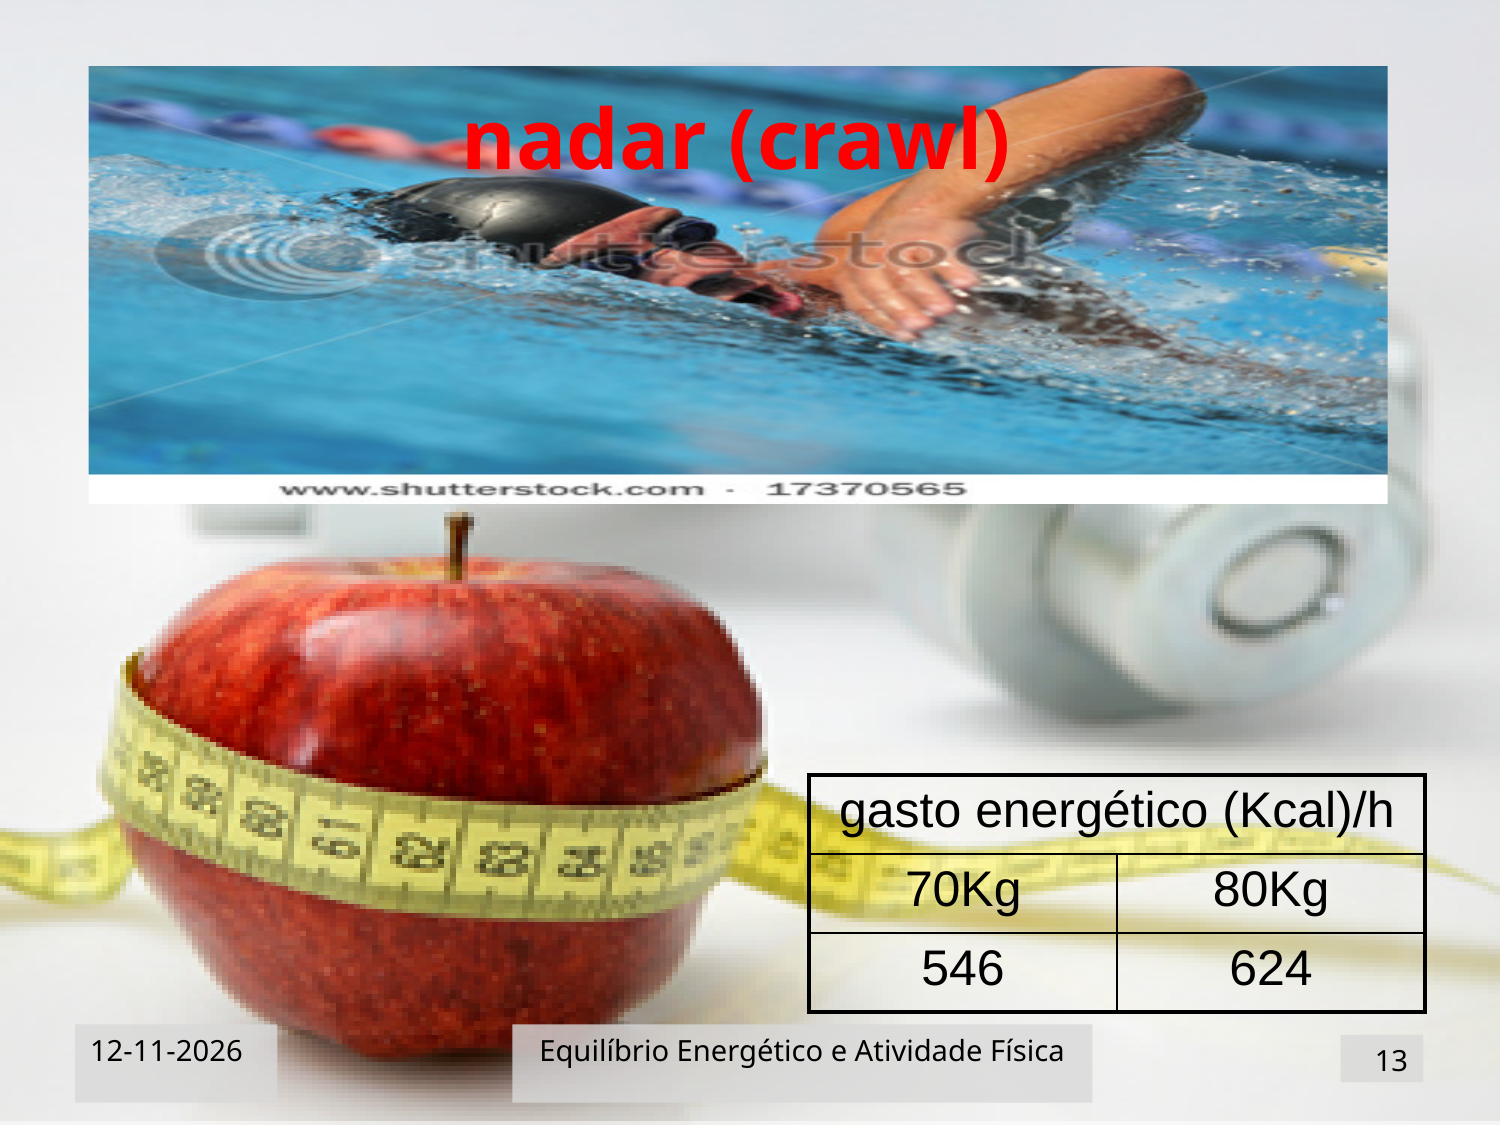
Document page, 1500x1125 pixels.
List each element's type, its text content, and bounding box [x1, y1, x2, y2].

table_cell 546 [811, 934, 1116, 1010]
table_cell 80Kg [1118, 855, 1423, 932]
picture [0, 0, 1500, 1125]
table_header gasto energético (Kcal)/h [811, 777, 1423, 853]
slide_number 13 [1340, 1034, 1424, 1083]
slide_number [74, 1024, 278, 1103]
footer Equilíbrio Energético e Atividade Física [512, 1024, 1093, 1103]
table_cell 70Kg [811, 855, 1116, 932]
table_cell 624 [1118, 934, 1423, 1010]
